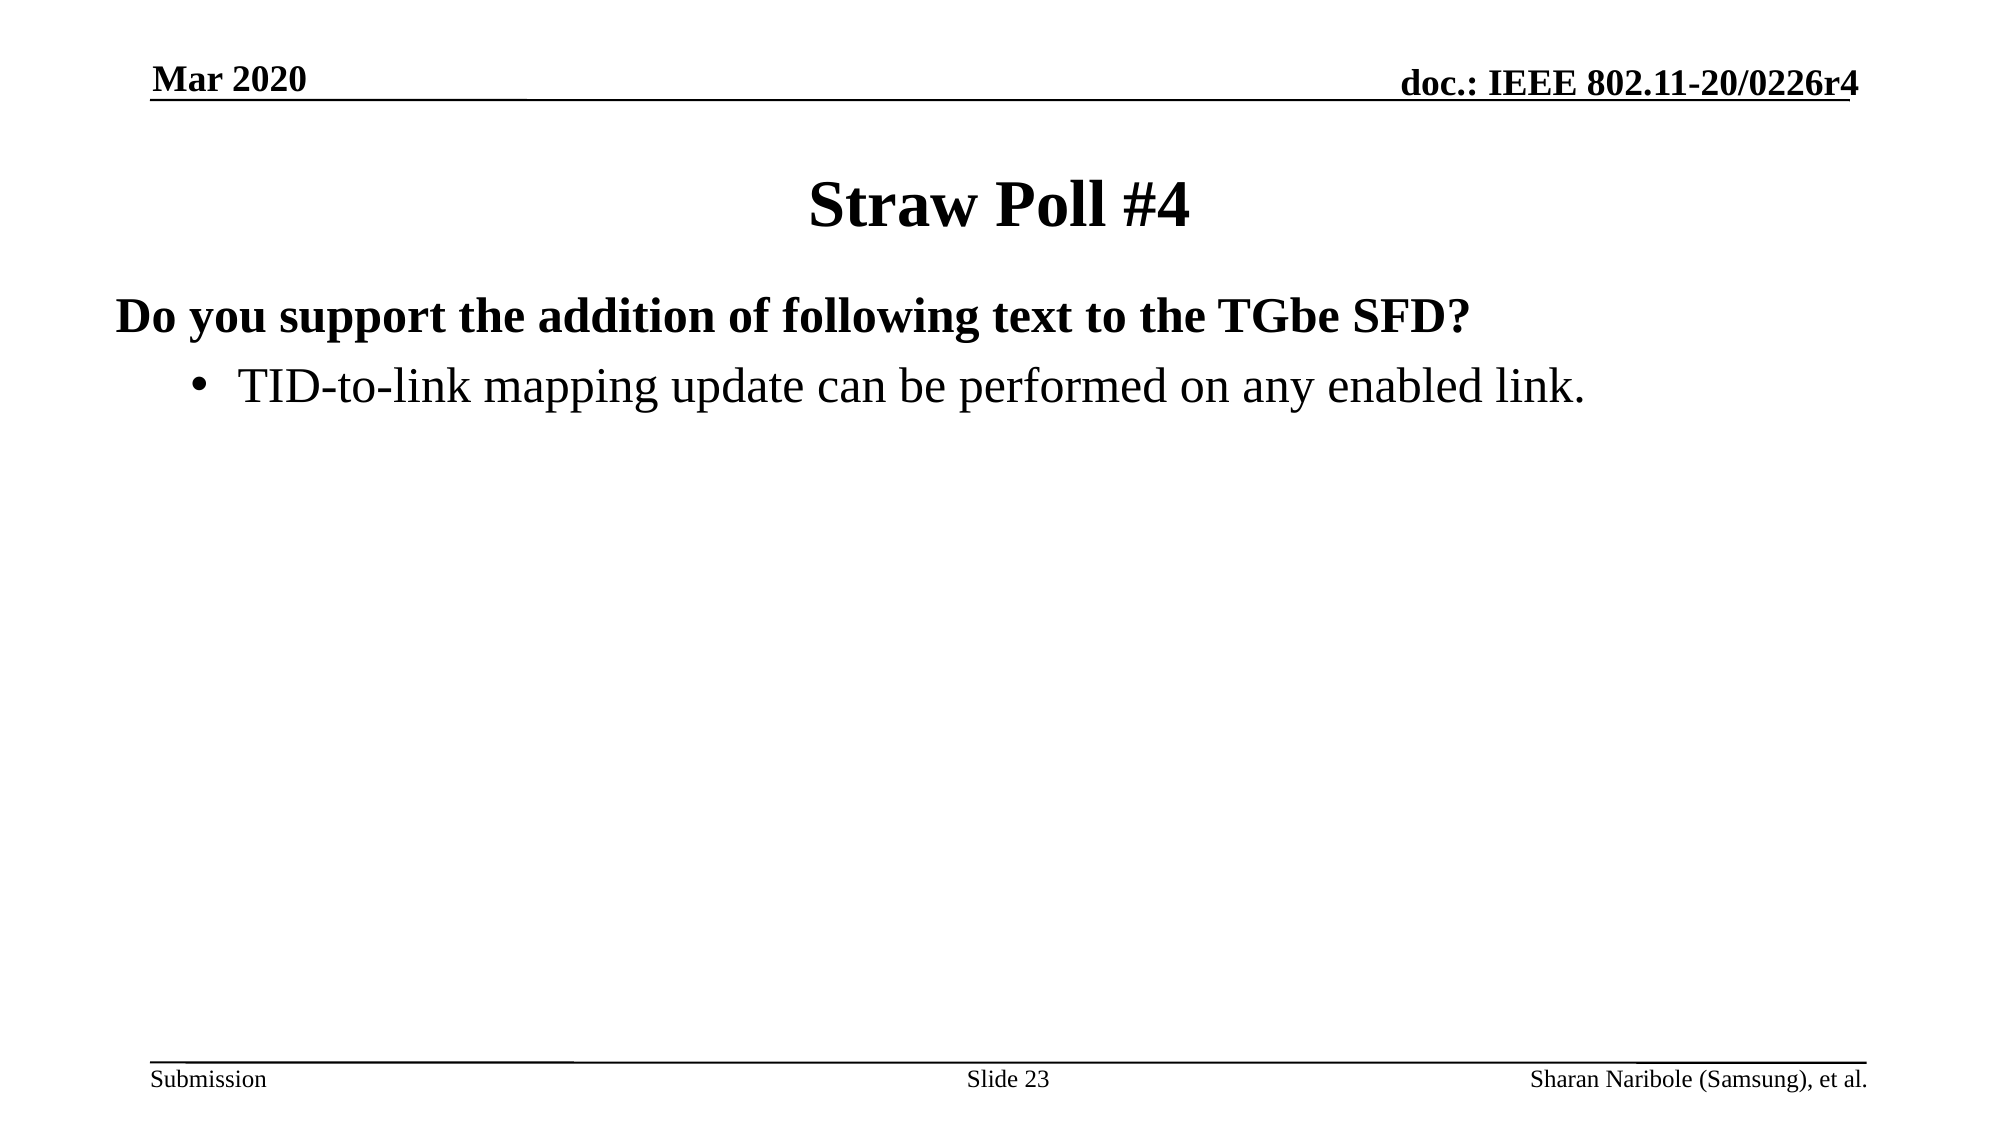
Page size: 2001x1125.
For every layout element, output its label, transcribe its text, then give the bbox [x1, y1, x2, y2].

footer Sharan Naribole (Samsung), et al. [1171, 1061, 1869, 1093]
title Straw Poll #4 [149, 112, 1850, 274]
slide_number Slide 23 [950, 1061, 1067, 1123]
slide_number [152, 54, 563, 100]
list Do you support the addition of following text to the TGbe SFD? TID-to-link mapping update can be performed on any enabled link. [100, 274, 1913, 950]
